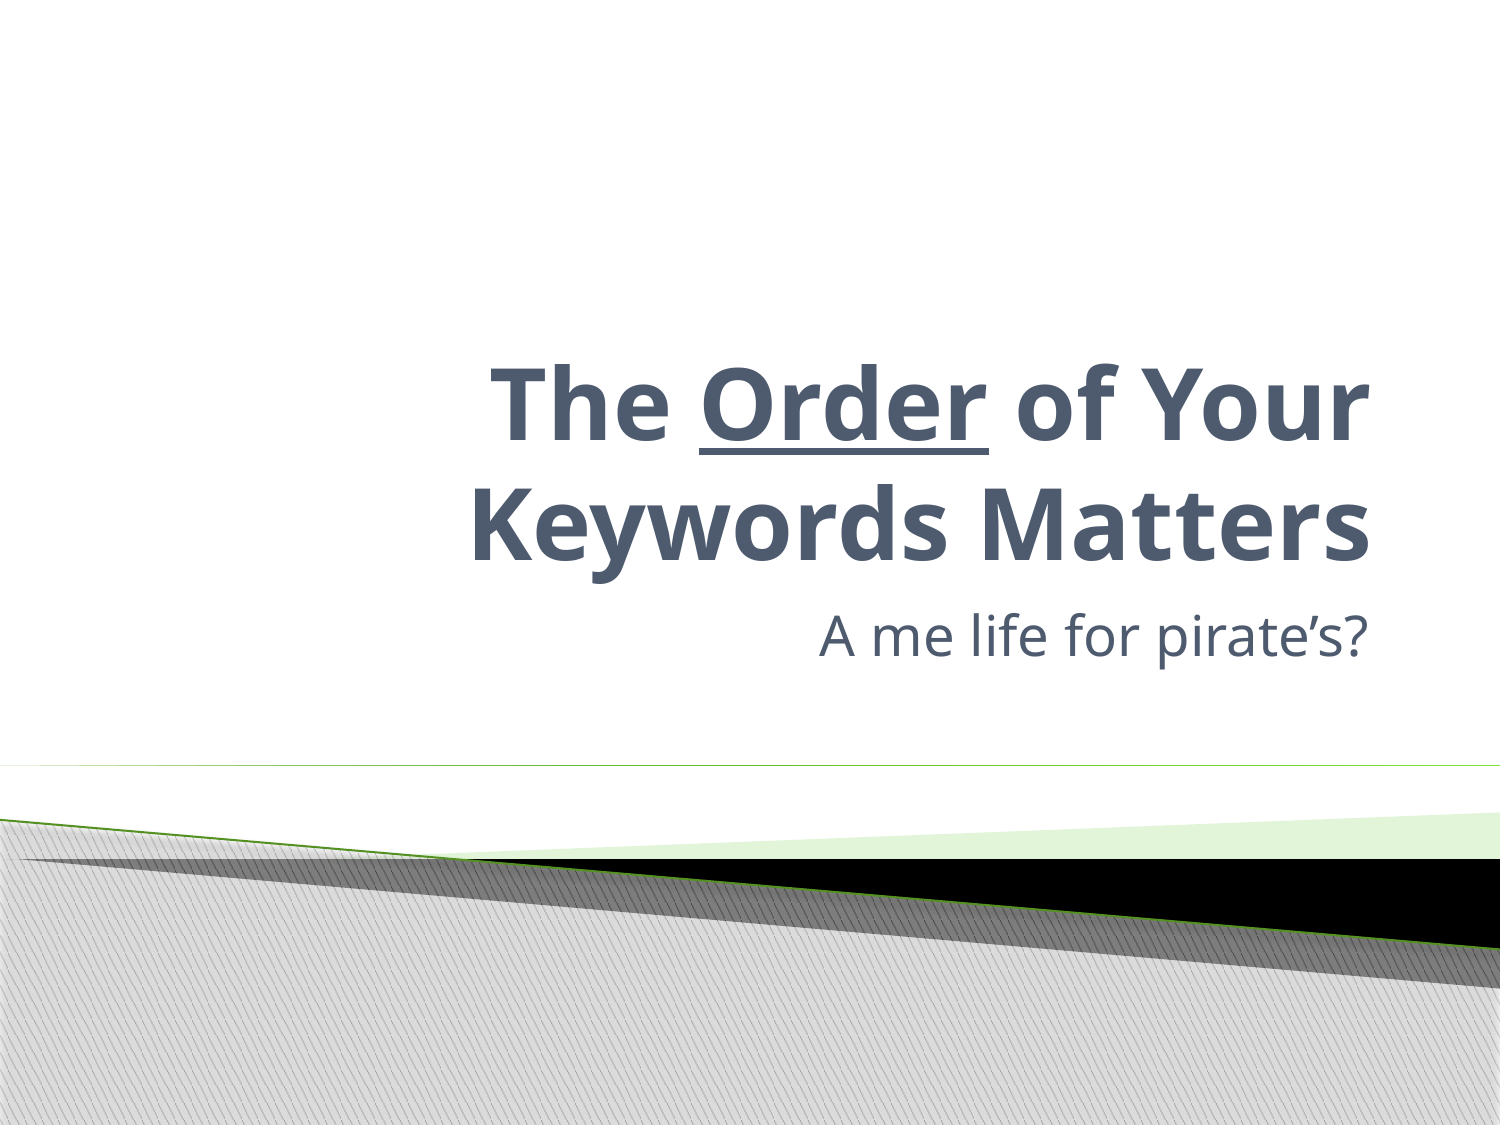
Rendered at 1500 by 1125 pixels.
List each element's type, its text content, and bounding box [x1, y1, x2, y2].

picture [5, 859, 1500, 989]
subtitle A me life for pirate’s? [112, 592, 1388, 790]
title The Order of Your Keywords Matters [112, 287, 1388, 588]
